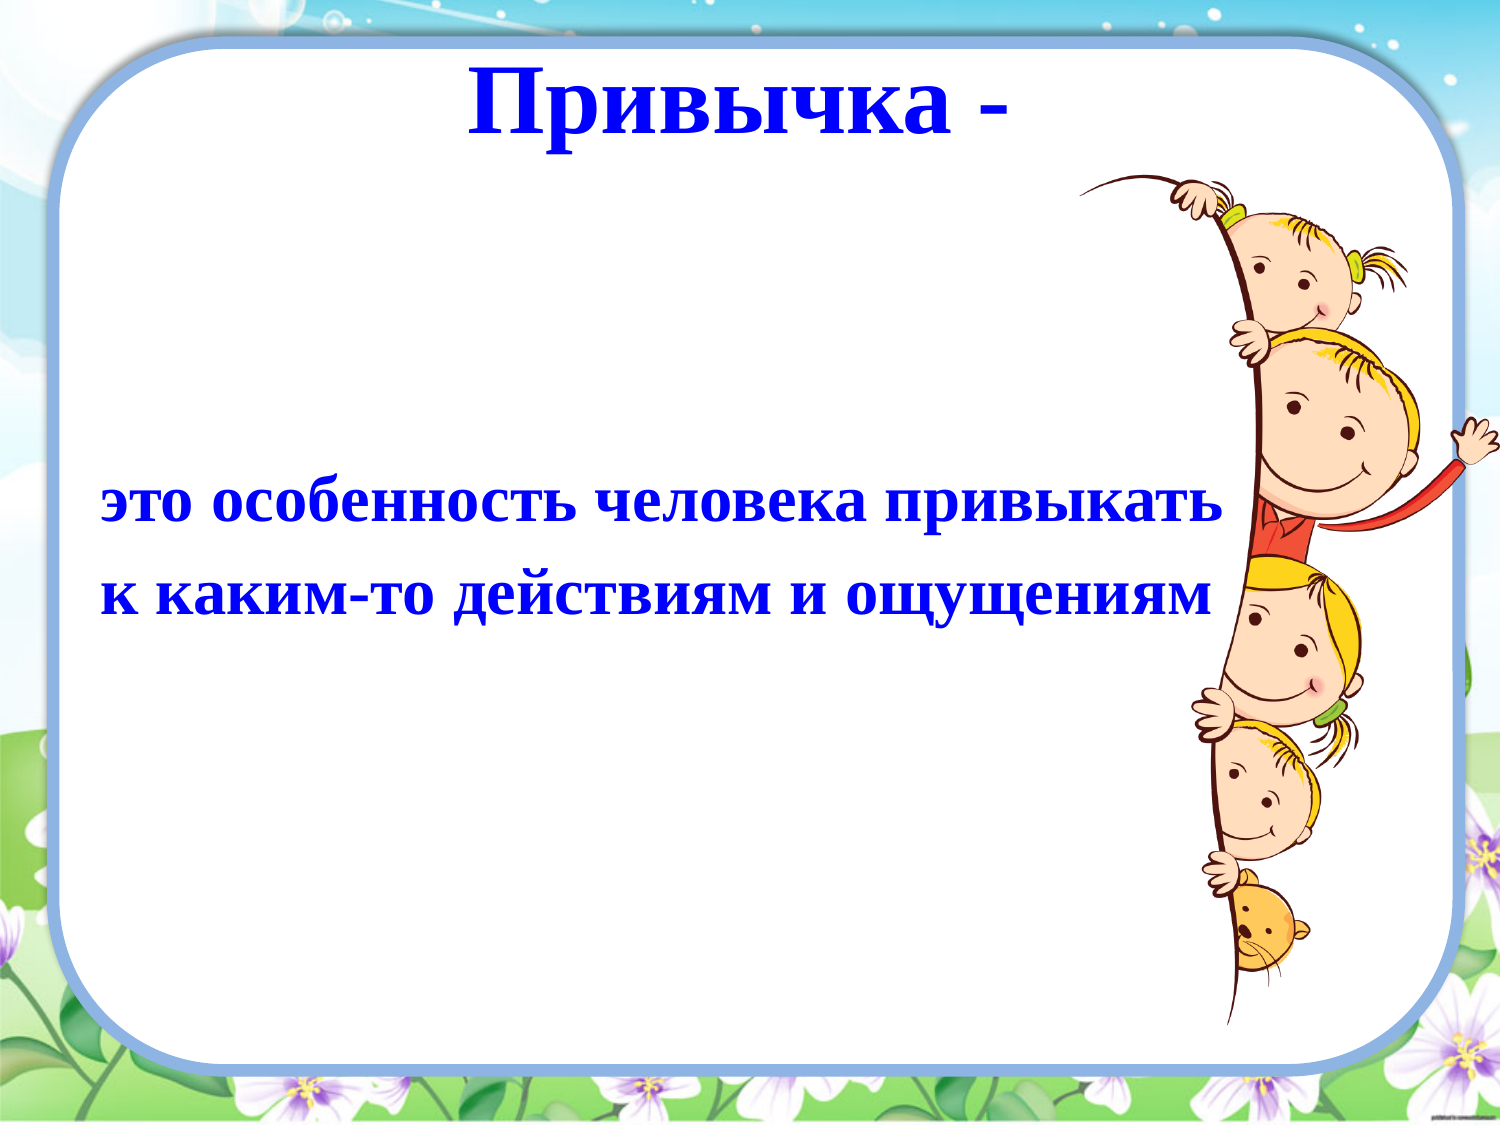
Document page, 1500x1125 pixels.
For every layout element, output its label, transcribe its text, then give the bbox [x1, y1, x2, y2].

picture [0, 0, 1500, 1125]
title Привычка - [76, 0, 1427, 188]
list это особенность человека привыкать к каким-то действиям и ощущениям [85, 260, 1436, 1003]
